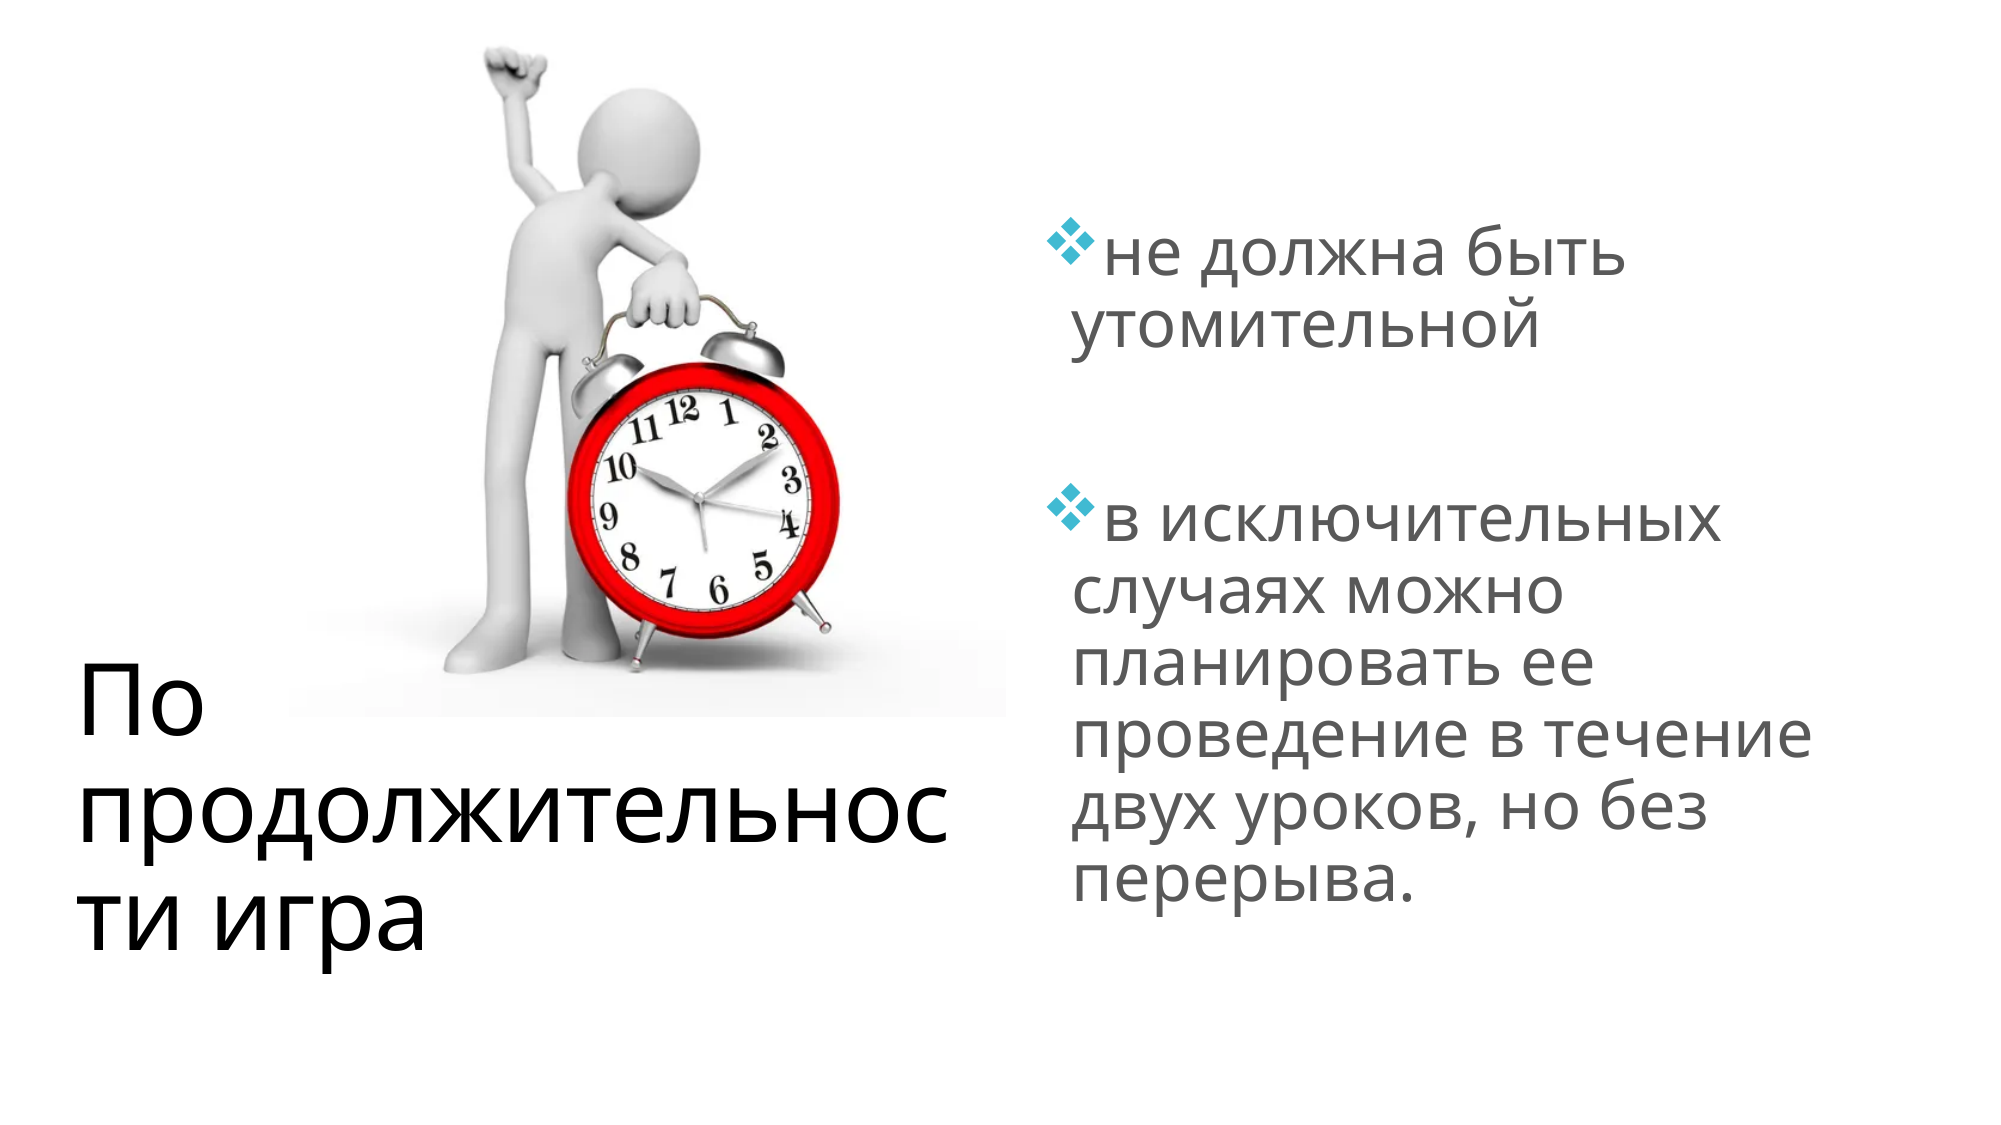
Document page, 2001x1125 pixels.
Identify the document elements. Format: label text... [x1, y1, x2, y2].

title По продолжительности игра [60, 562, 985, 1059]
list не должна быть утомительной в исключительных случаях можно планировать ее проведение в течение двух уроков, но без перерыва. [1026, 151, 1835, 982]
picture [289, 0, 1006, 717]
